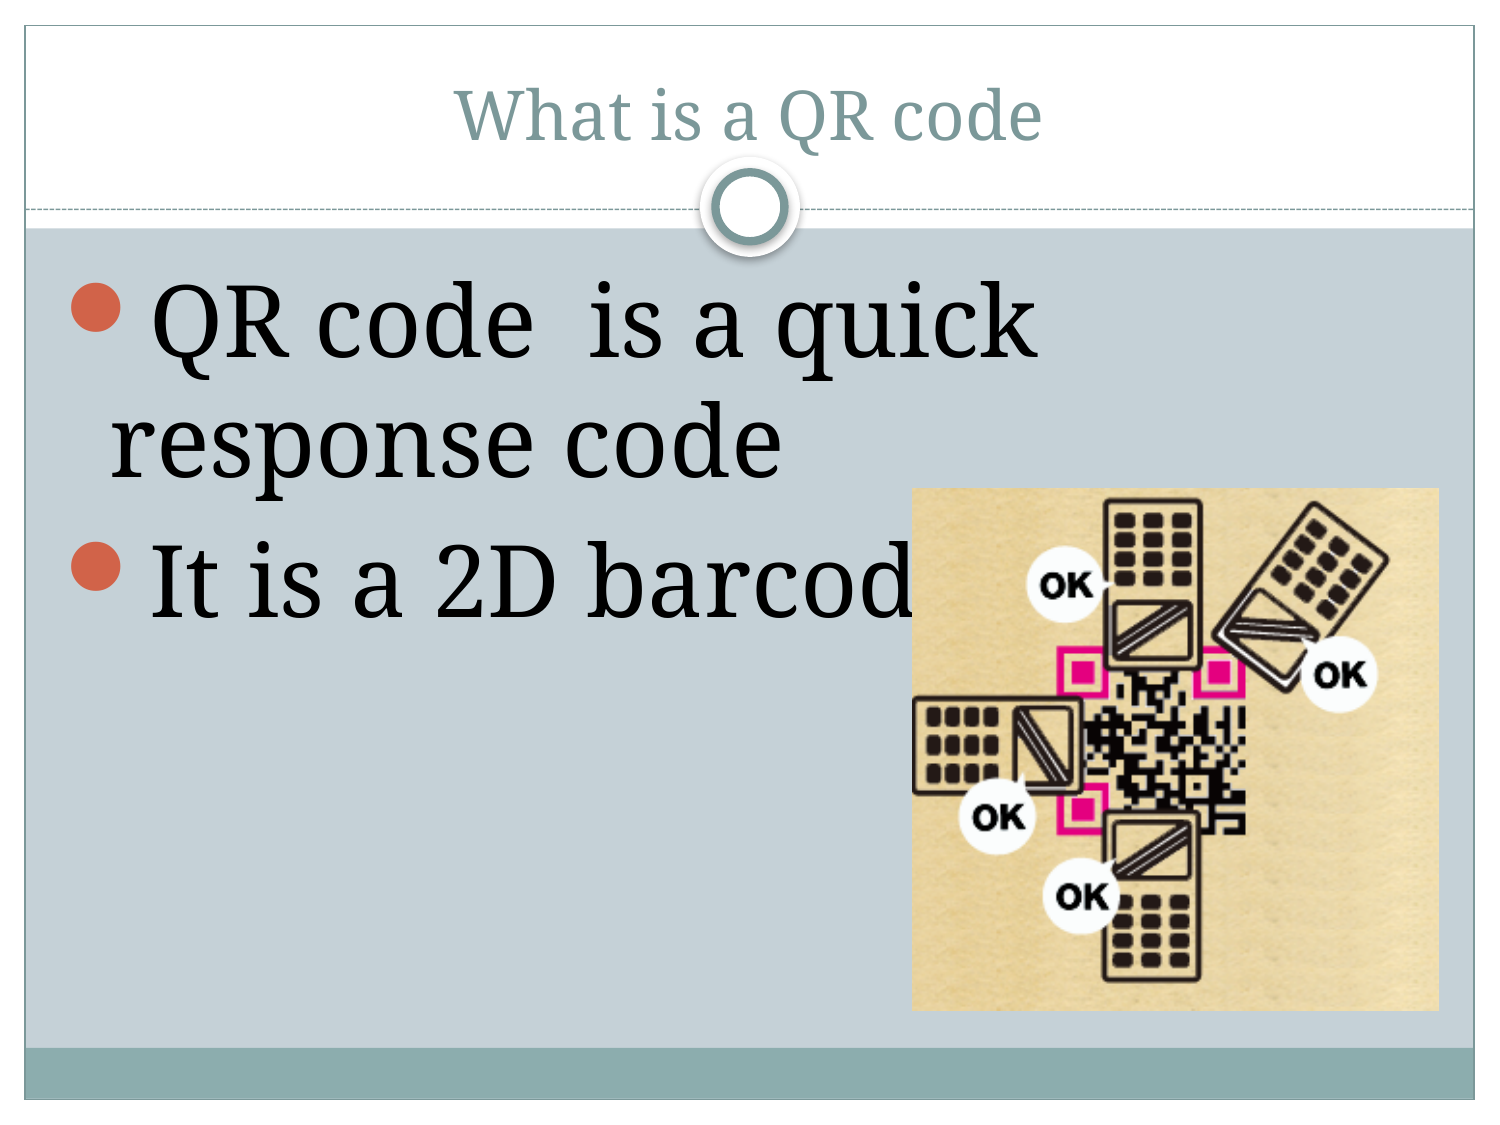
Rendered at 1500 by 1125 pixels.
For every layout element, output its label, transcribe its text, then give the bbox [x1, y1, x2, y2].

picture [912, 487, 1440, 1012]
title What is a QR code [49, 37, 1450, 162]
list QR code is a quick response code It is a 2D barcode [49, 250, 1445, 1001]
